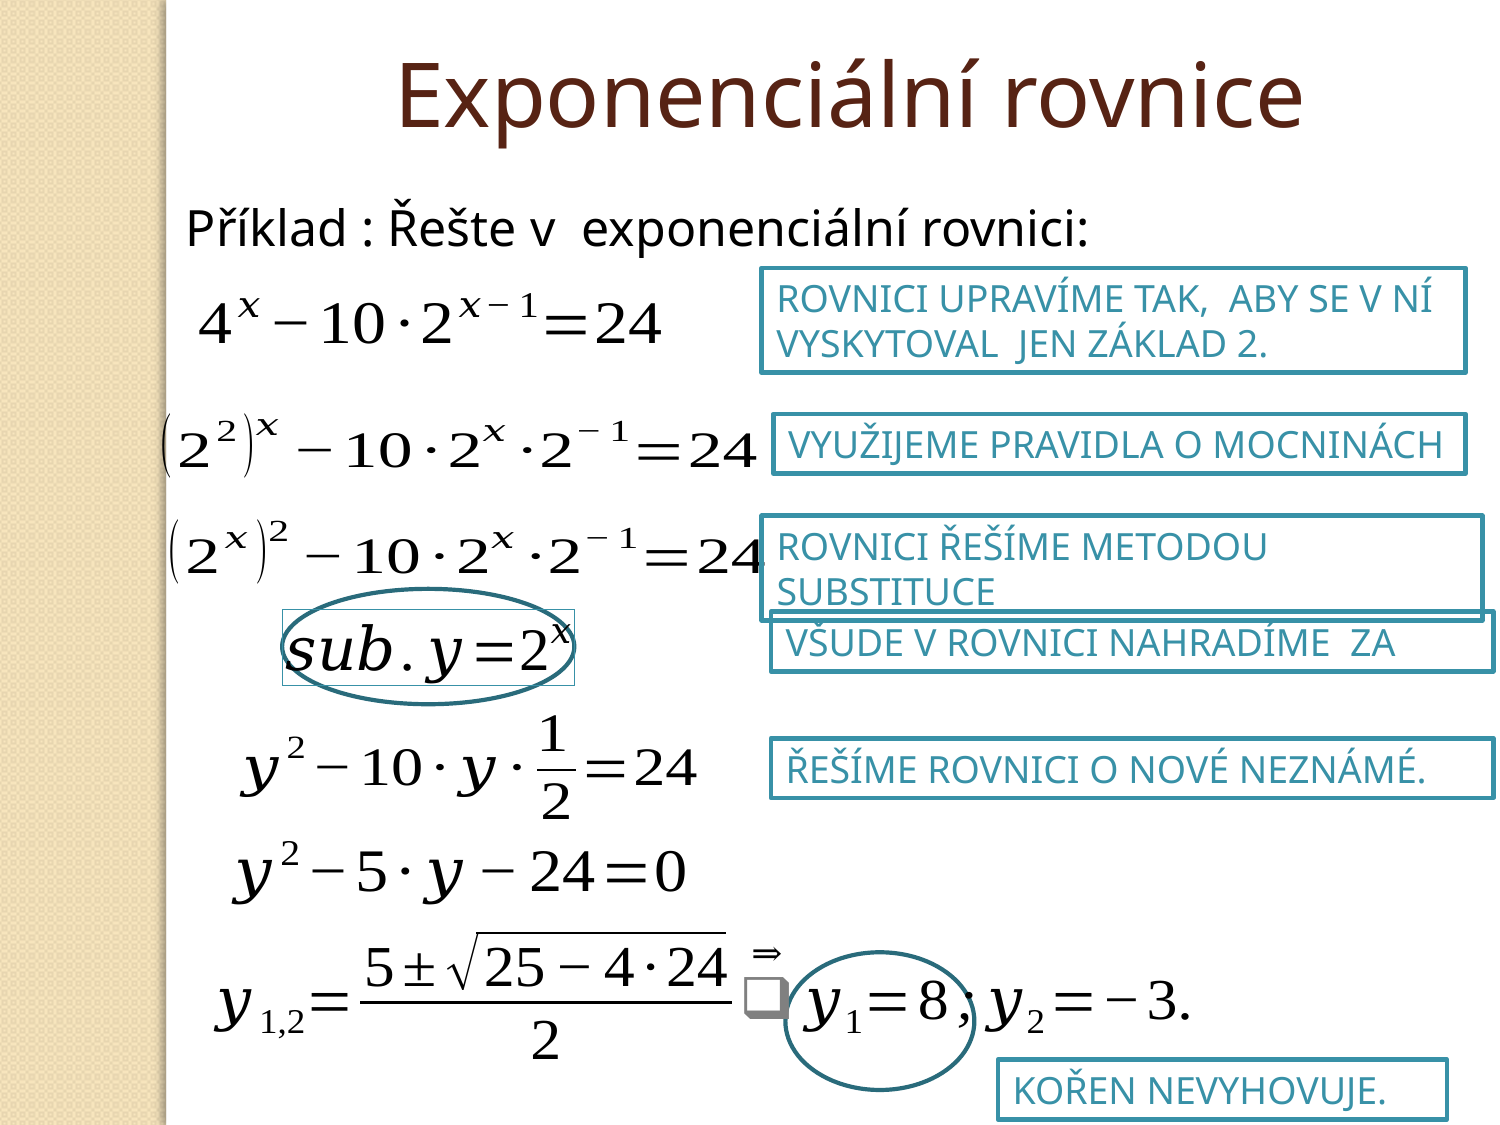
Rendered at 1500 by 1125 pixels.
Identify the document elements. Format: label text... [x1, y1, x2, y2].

text_box [316, 686, 541, 707]
text_box [312, 586, 544, 609]
text_box Řešíme rovnici o nové neznámé. [770, 738, 1494, 798]
text_box [783, 950, 977, 1093]
text_box ROVNICI Řešíme metodou substituce [761, 515, 1483, 621]
text_box Exponenciální rovnice [235, 30, 1466, 159]
text_box Využijeme pravidla o mocninách [773, 413, 1466, 474]
text_box Rovnici upravíme tak, aby se v ní vyskytoval jen základ 2. [761, 268, 1466, 373]
text_box [283, 610, 574, 685]
